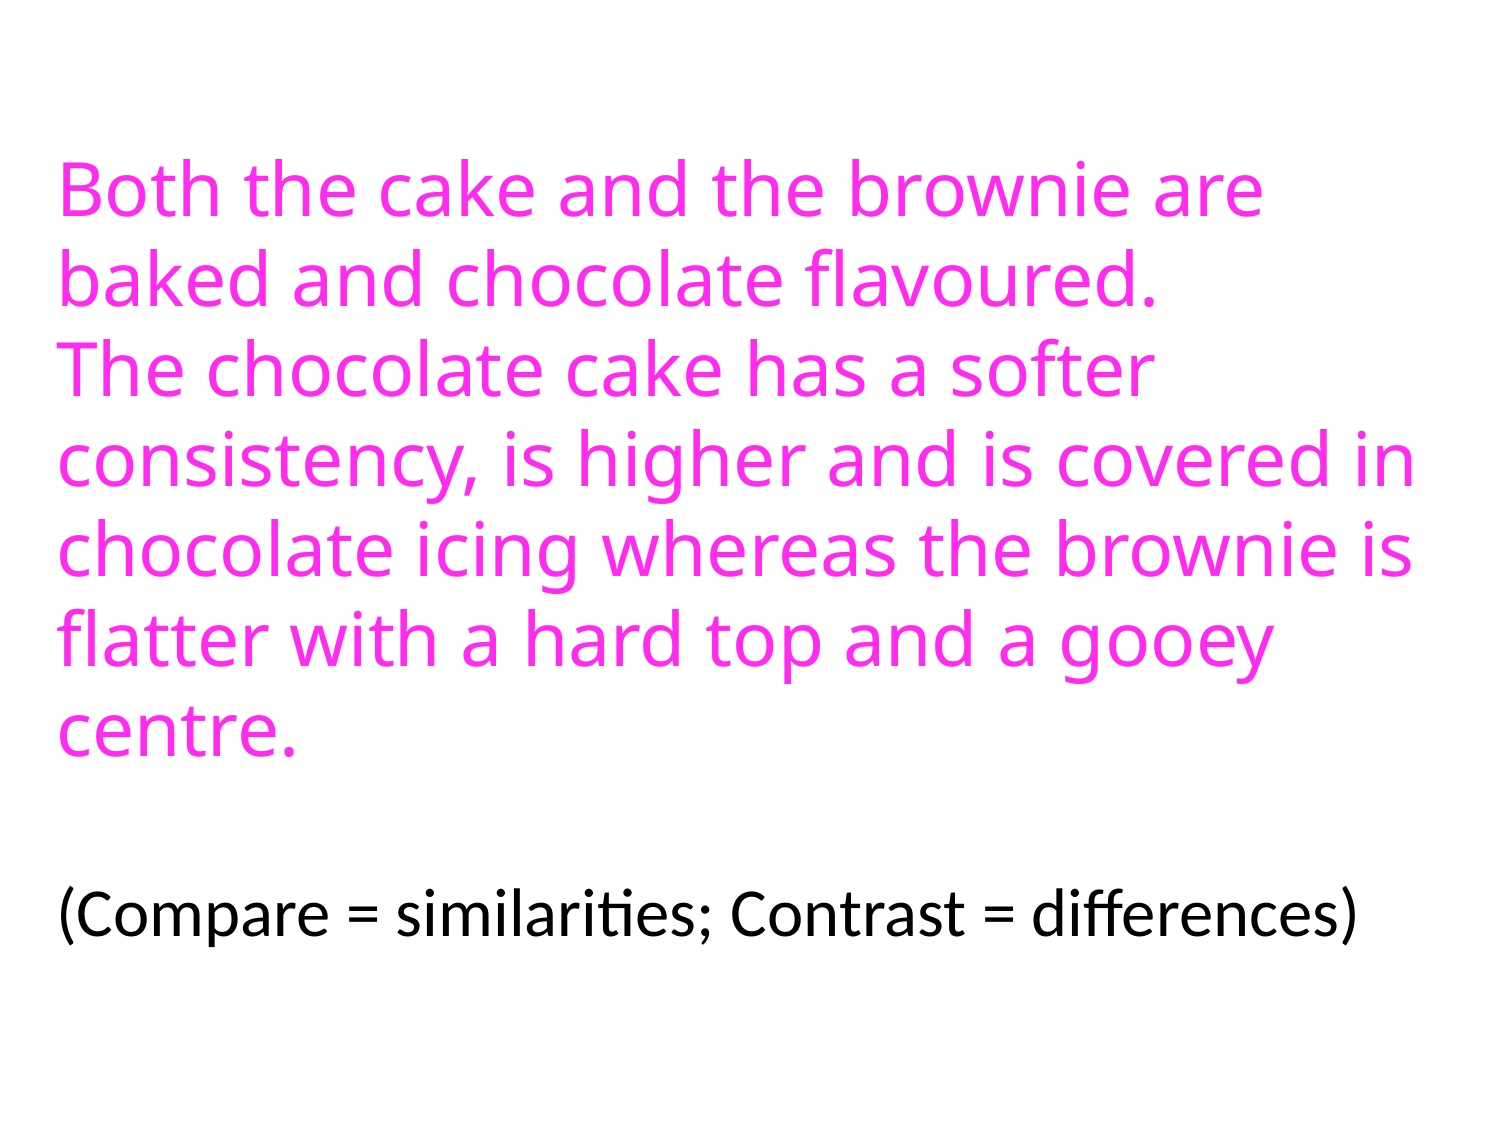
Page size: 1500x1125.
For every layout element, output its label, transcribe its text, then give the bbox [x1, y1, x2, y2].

list Both the cake and the brownie are baked and chocolate flavoured. The chocolate cake has a softer consistency, is higher and is covered in chocolate icing whereas the brownie is flatter with a hard top and a gooey centre. (Compare = similarities; Contrast = differences) [40, 44, 1476, 1022]
